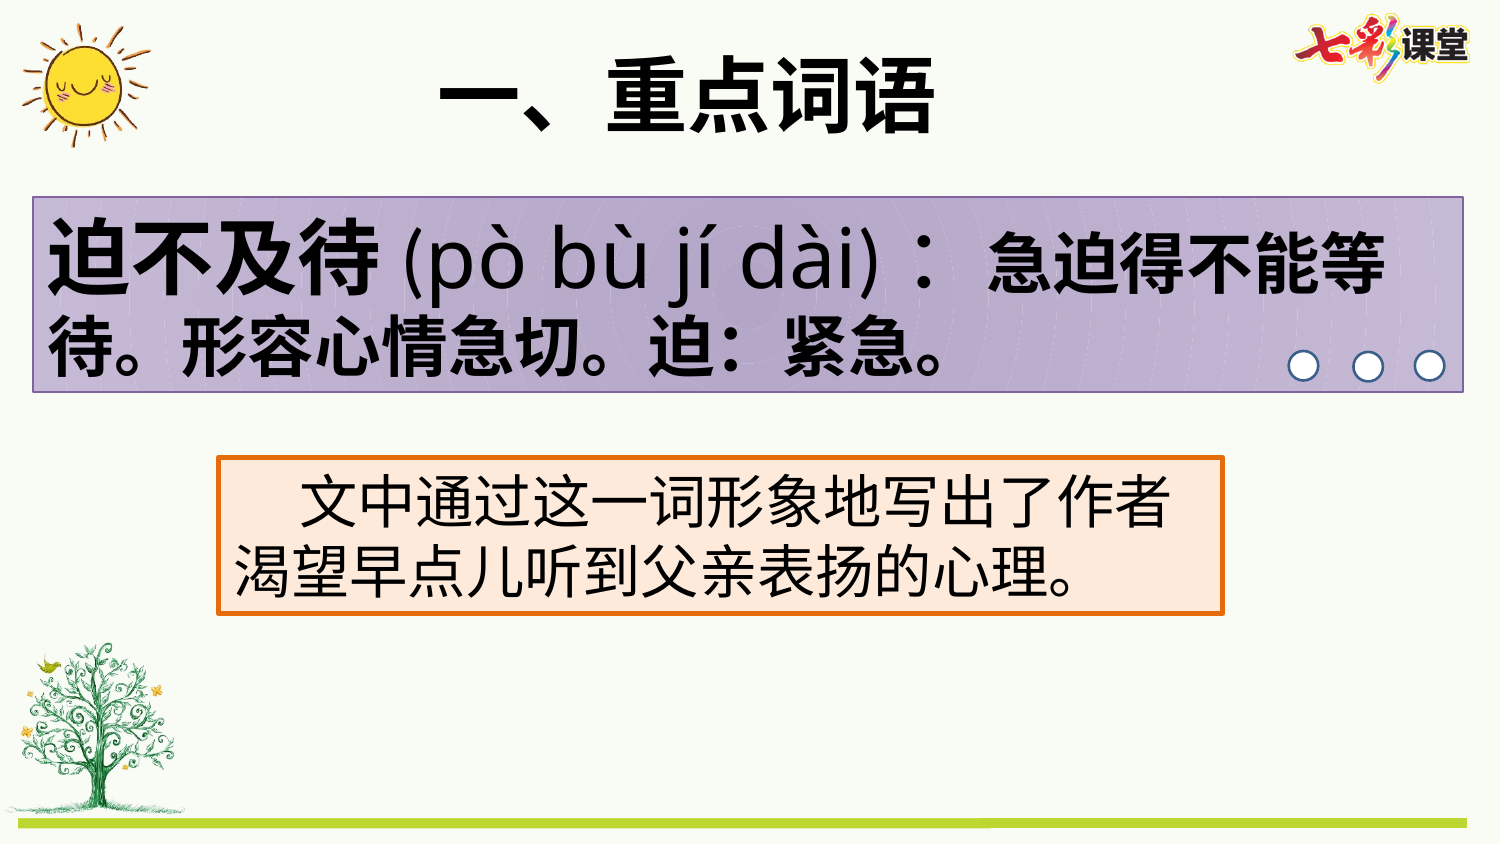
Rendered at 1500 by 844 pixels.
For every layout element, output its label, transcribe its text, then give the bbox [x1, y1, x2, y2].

picture [0, 608, 1467, 844]
text_box 一、重点词语 [422, 36, 953, 151]
picture [1291, 9, 1472, 87]
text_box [32, 196, 1464, 395]
picture [0, 0, 173, 172]
text_box 文中通过这一词形象地写出了作者渴望早点儿听到父亲表扬的心理。 [217, 456, 1224, 615]
